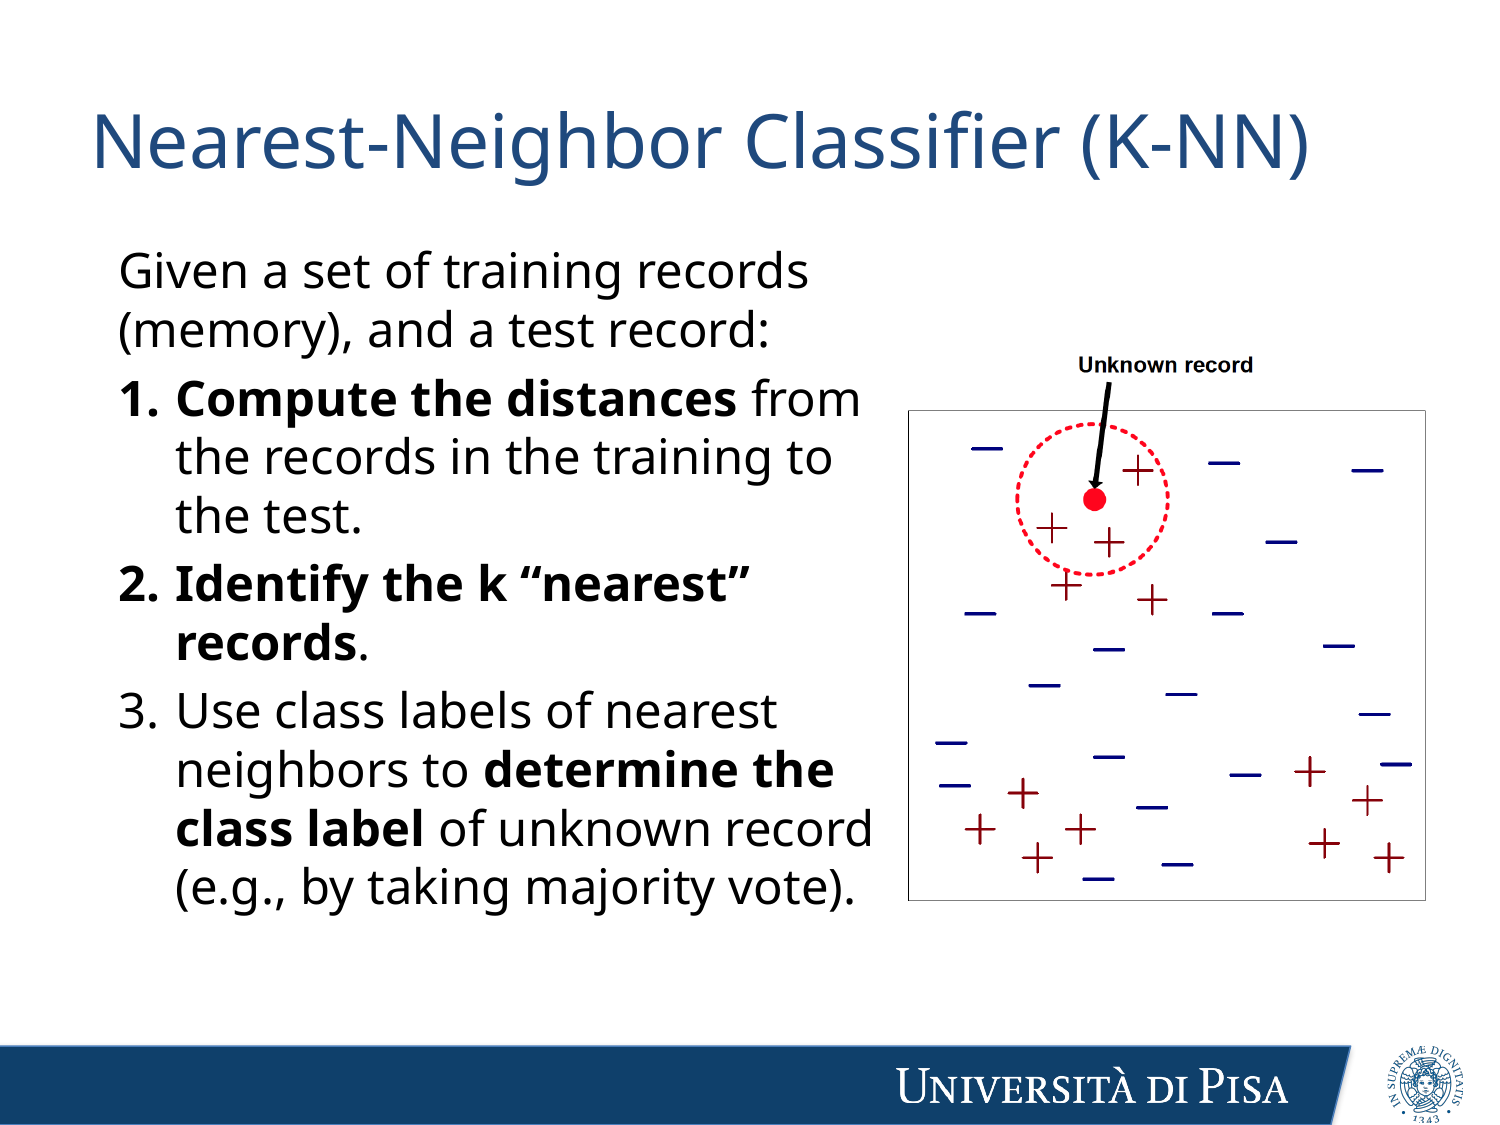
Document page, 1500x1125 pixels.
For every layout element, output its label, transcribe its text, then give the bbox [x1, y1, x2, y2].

picture [893, 351, 1436, 912]
title Nearest-Neighbor Classifier (K-NN) [75, 45, 1425, 233]
list Given a set of training records (memory), and a test record: Compute the distances from the records in the training to the test. Identify the k “nearest” records. Use class labels of nearest neighbors to determine the class label of unknown record (e.g., by taking majority vote). [103, 232, 894, 985]
